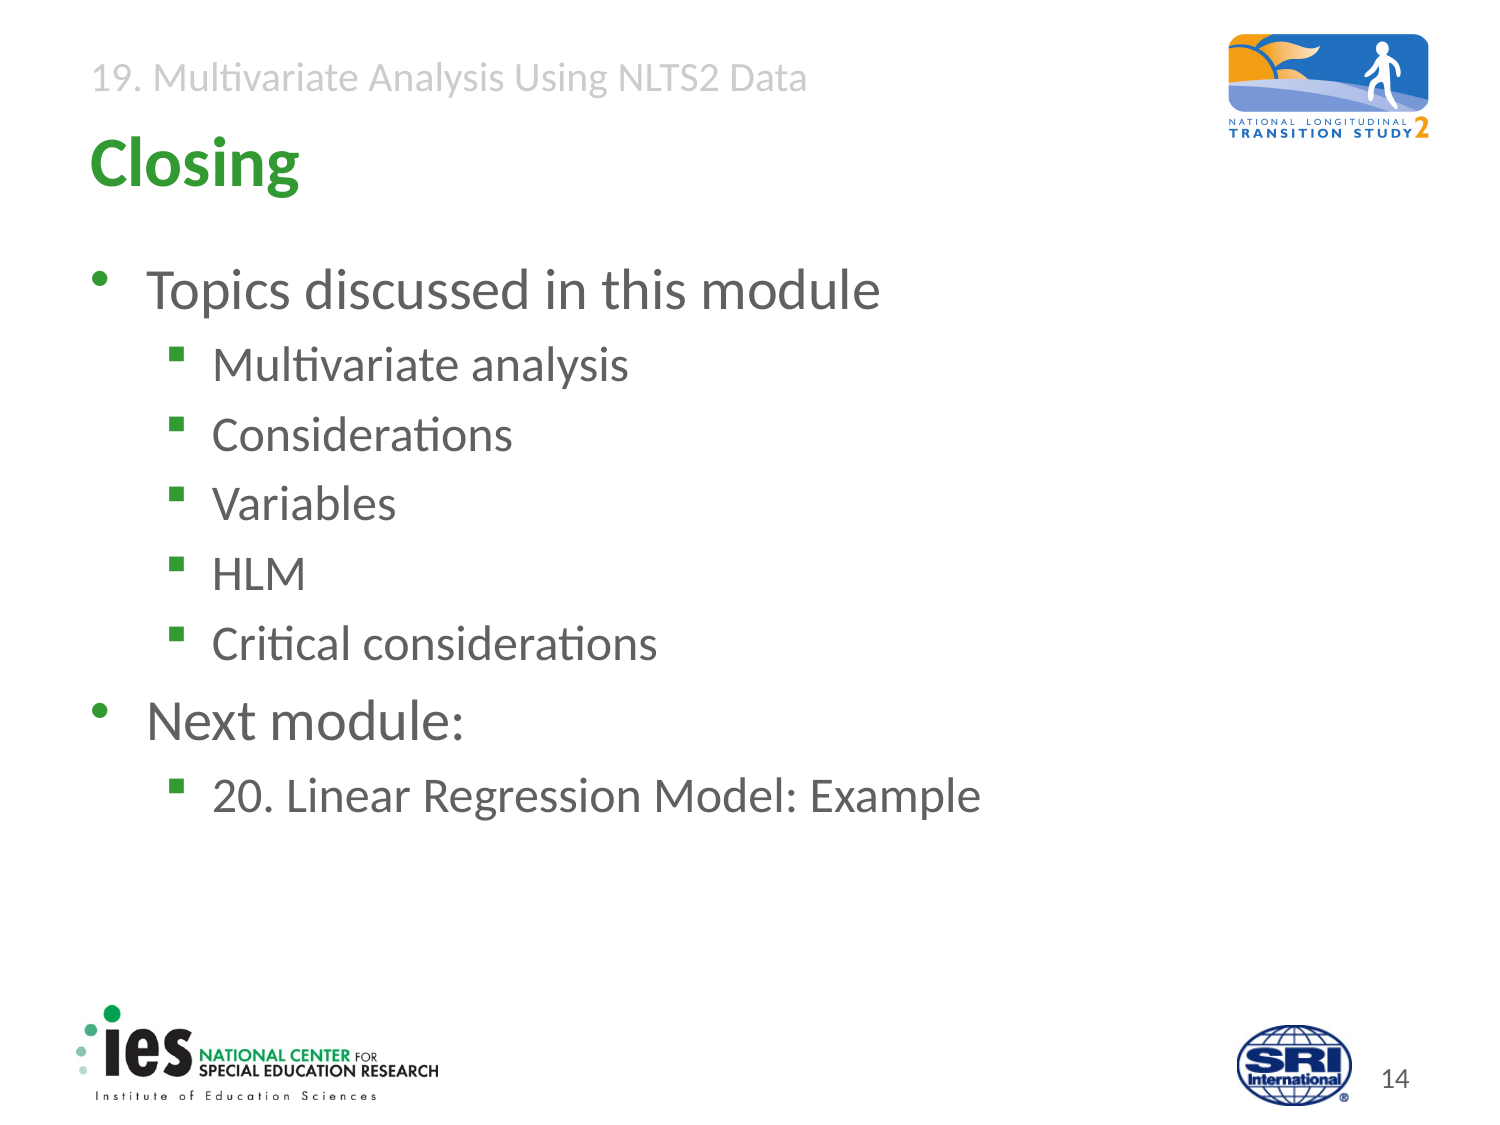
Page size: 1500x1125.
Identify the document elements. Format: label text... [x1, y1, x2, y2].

slide_number 13 [1321, 1051, 1426, 1125]
picture [76, 1005, 438, 1100]
title Closing [74, 90, 1426, 226]
picture [1237, 1025, 1352, 1106]
list Topics discussed in this module Multivariate analysis Considerations Variables HLM Critical considerations Next module: 20. Linear Regression Model: Example [74, 243, 1426, 987]
